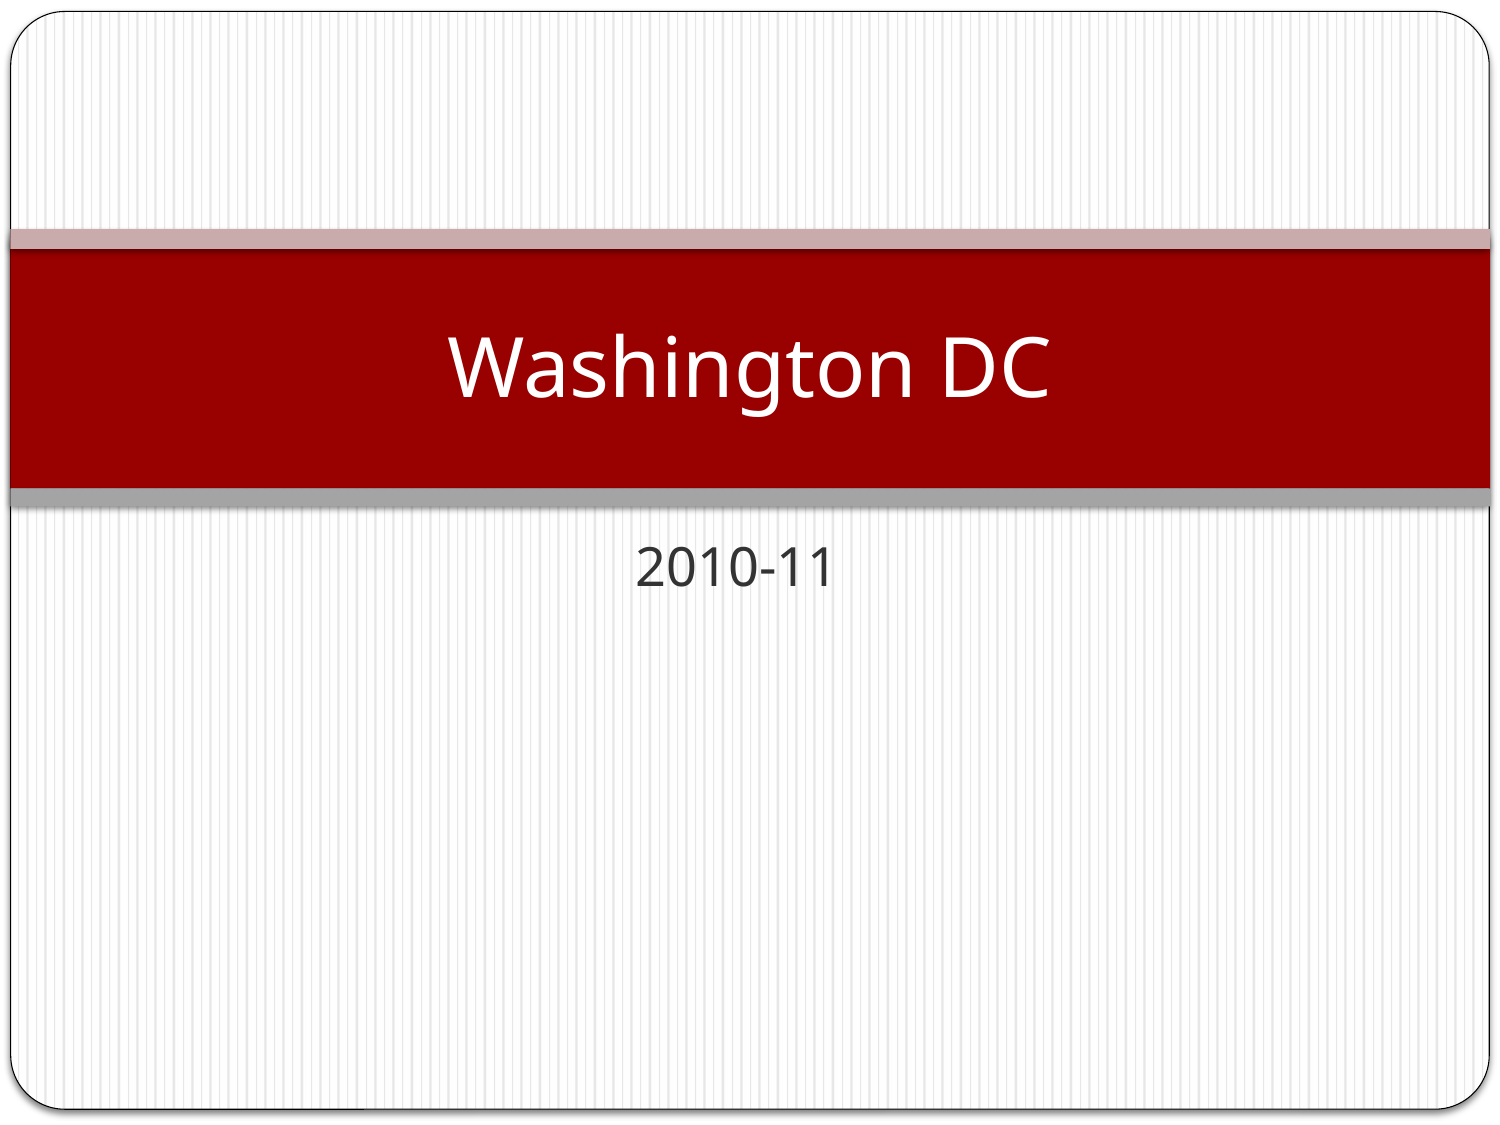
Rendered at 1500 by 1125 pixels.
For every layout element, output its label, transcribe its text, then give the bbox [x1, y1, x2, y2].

subtitle 2010-11 [212, 525, 1263, 788]
title Washington DC [75, 247, 1425, 489]
